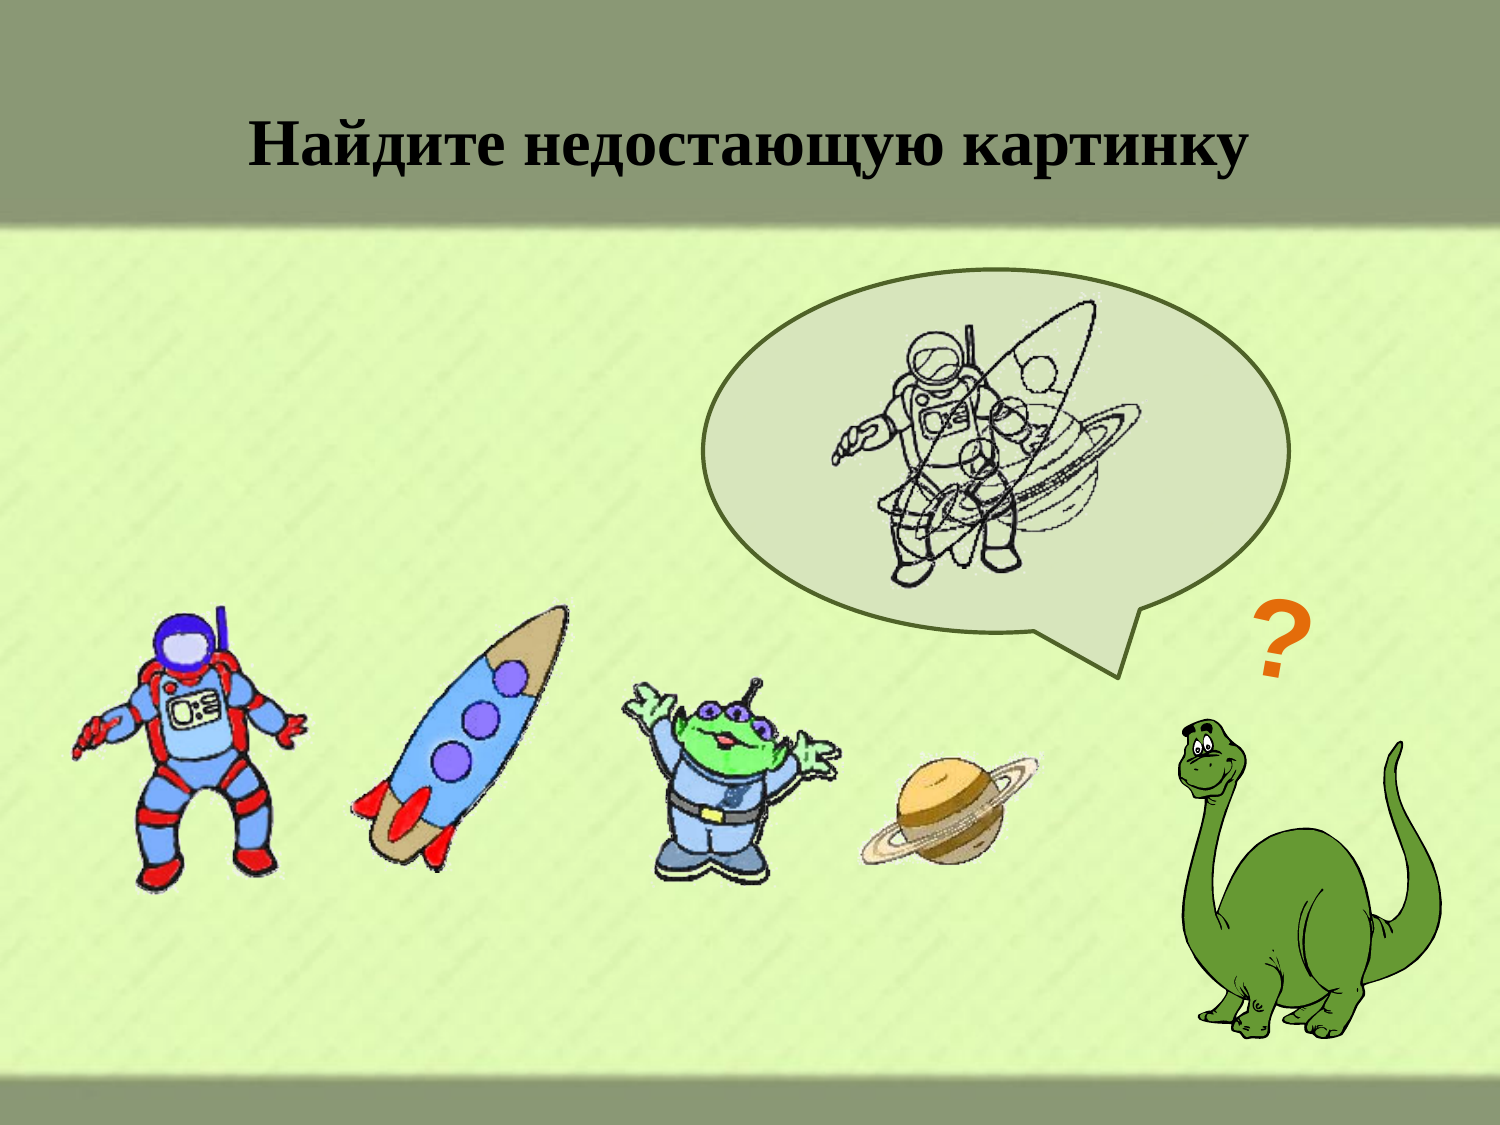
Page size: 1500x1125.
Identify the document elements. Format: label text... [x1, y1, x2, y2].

text_box ? [1219, 550, 1343, 713]
picture [620, 632, 1071, 918]
text_box [700, 267, 1292, 681]
picture [1171, 714, 1450, 1042]
picture [808, 292, 1180, 592]
title Найдите недостающую картинку [74, 44, 1426, 233]
picture [46, 597, 575, 897]
